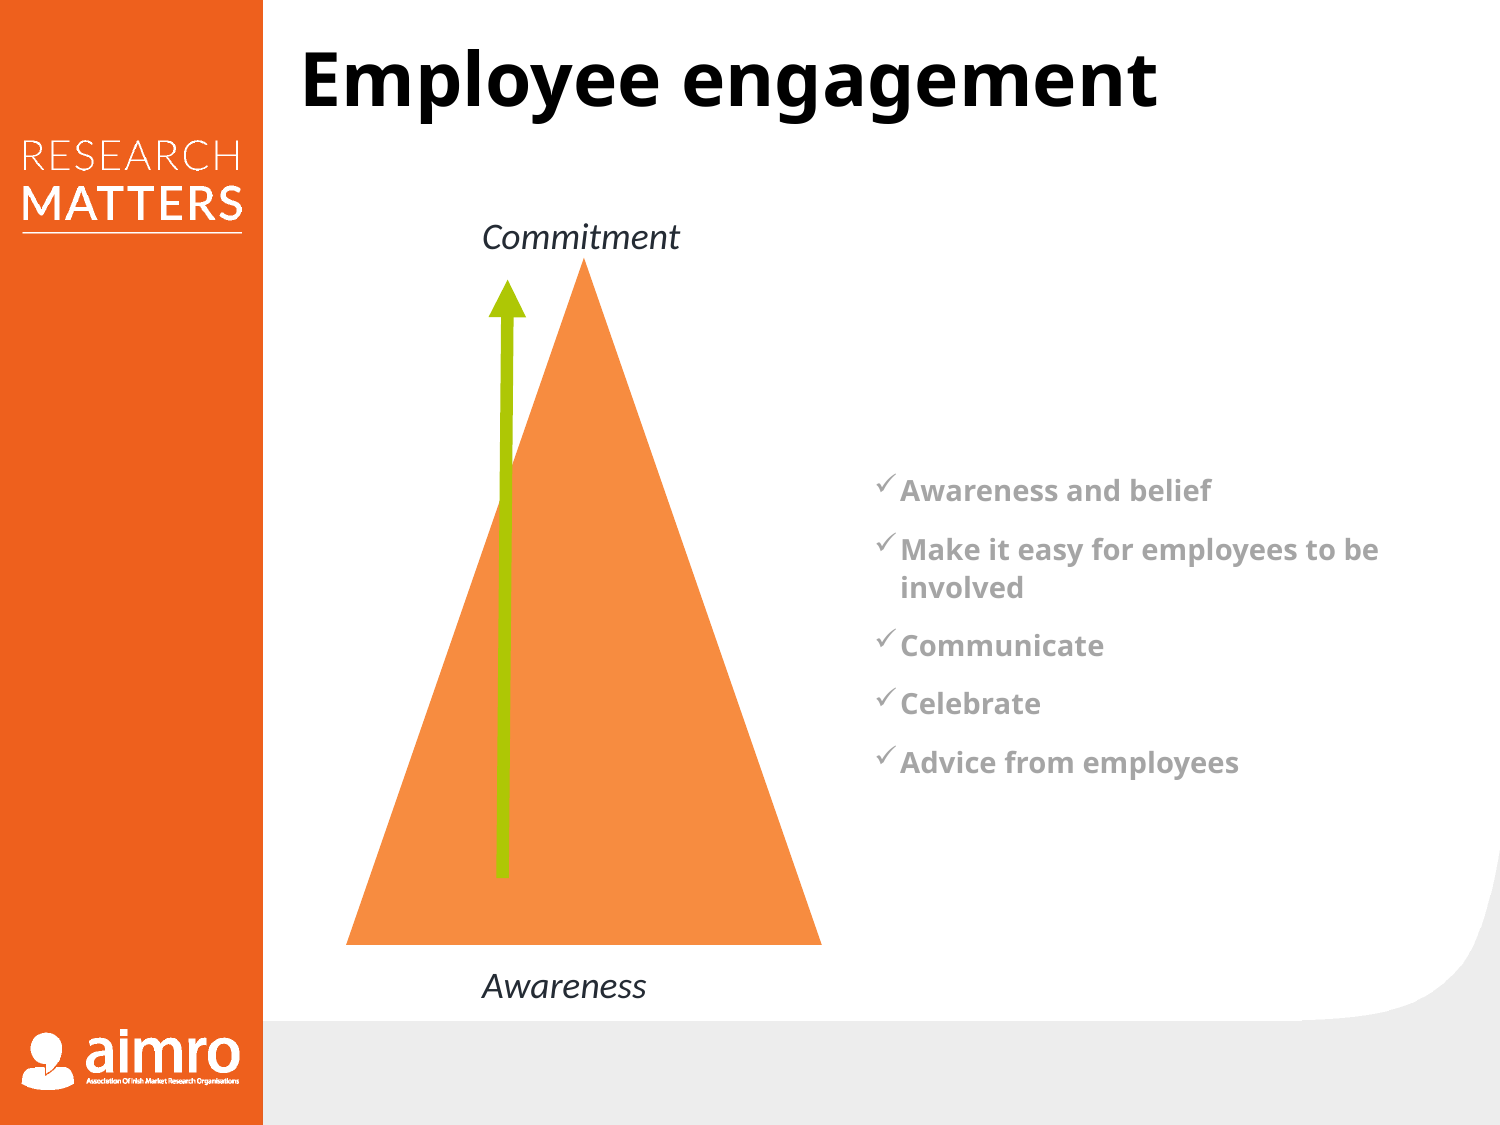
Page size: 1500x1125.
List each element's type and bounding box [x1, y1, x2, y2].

text_box [502, 279, 508, 879]
picture [0, 0, 1500, 1125]
